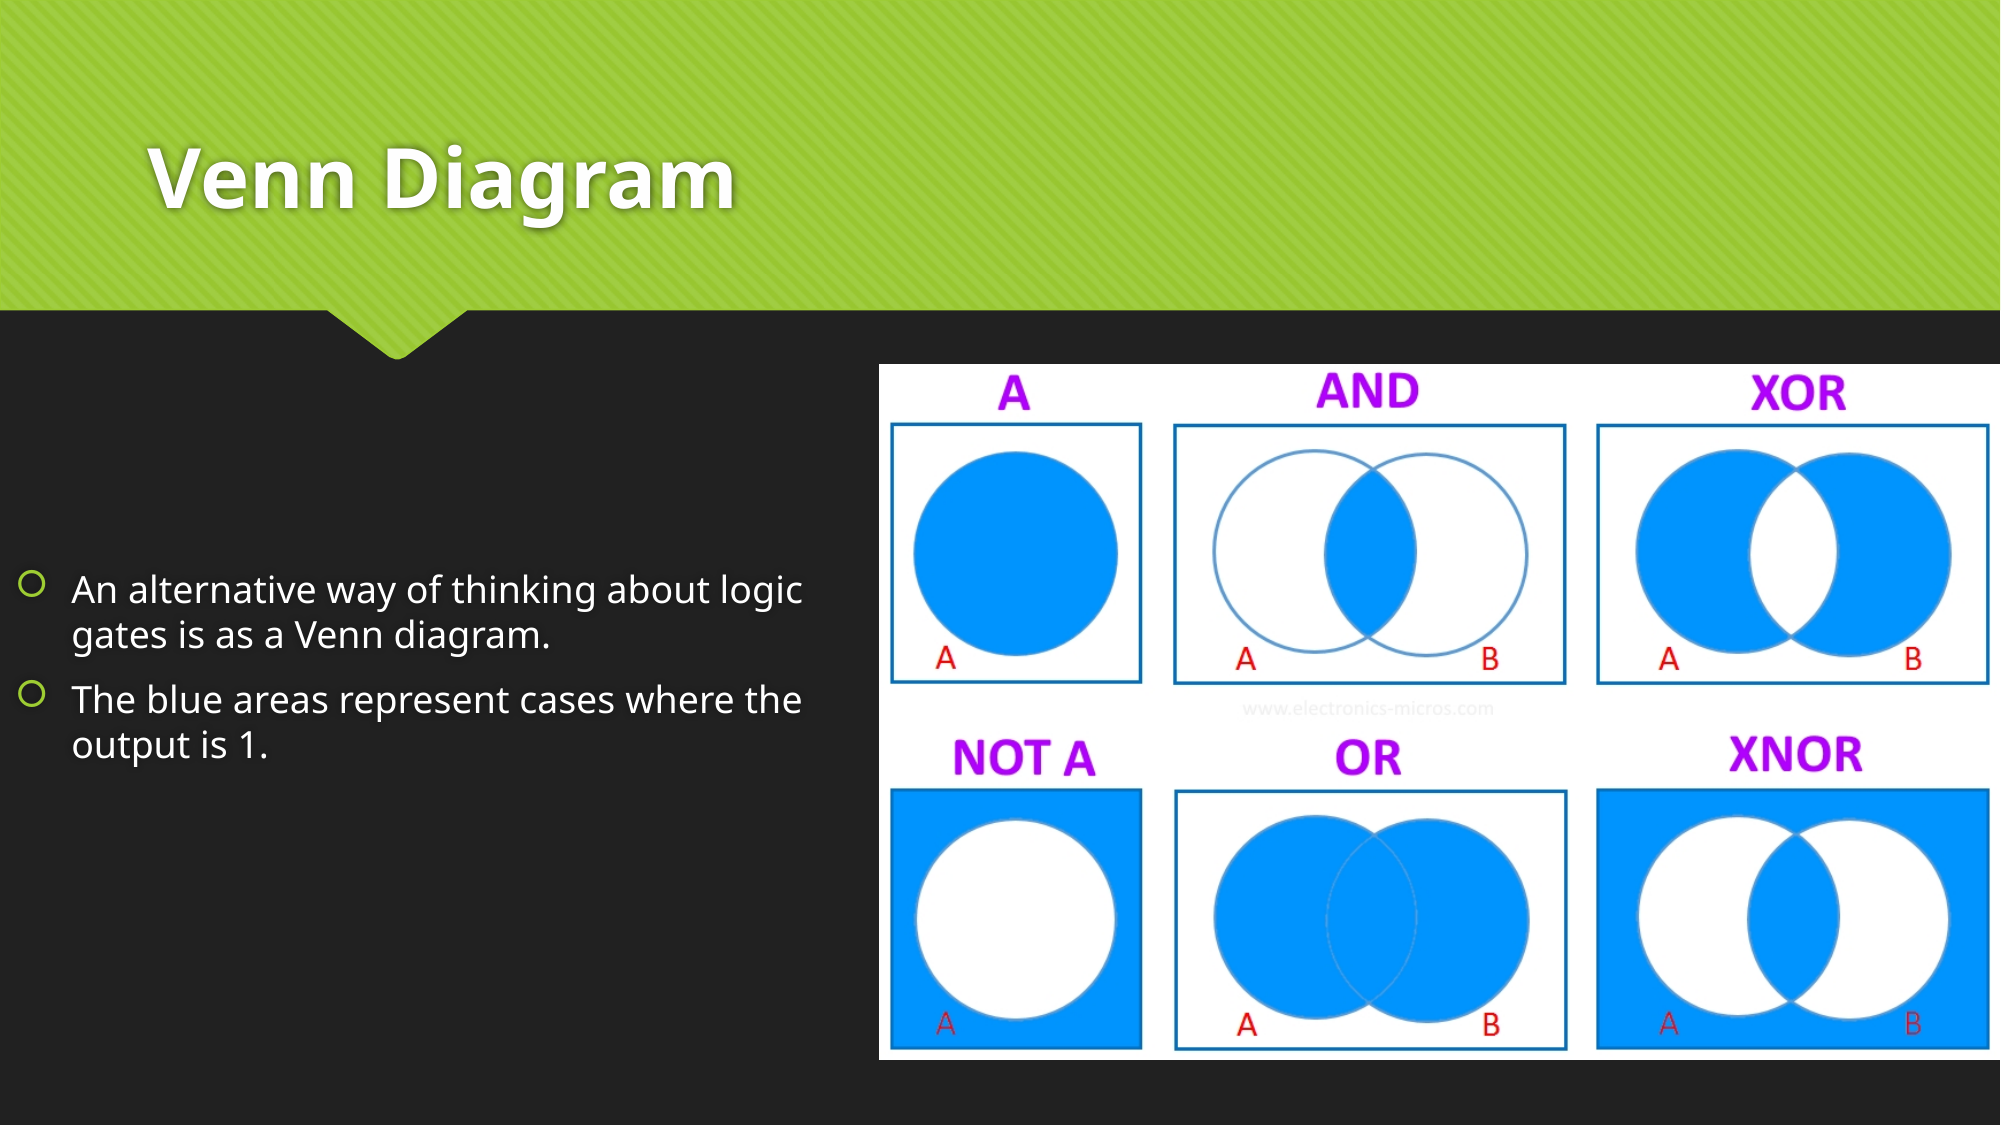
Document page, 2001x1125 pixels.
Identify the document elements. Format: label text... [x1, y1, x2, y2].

list An alternative way of thinking about logic gates is as a Venn diagram. The blue areas represent cases where the output is 1. [0, 364, 879, 968]
title Venn Diagram [132, 73, 1868, 233]
picture [879, 364, 2000, 1061]
